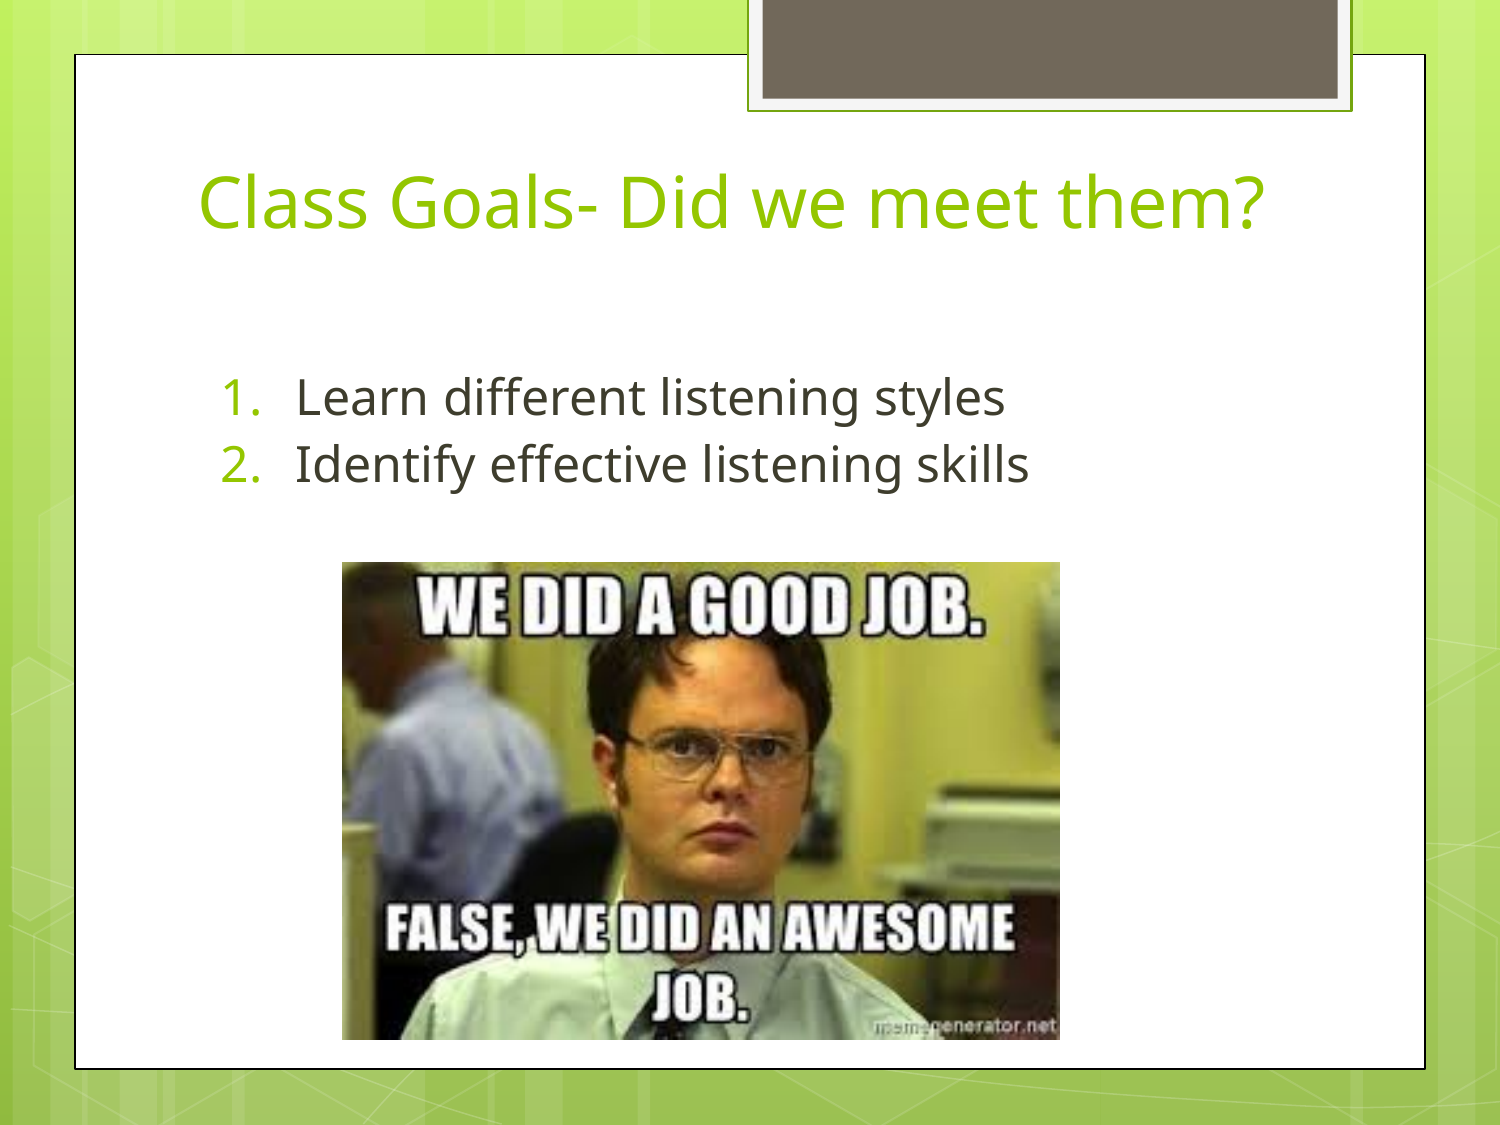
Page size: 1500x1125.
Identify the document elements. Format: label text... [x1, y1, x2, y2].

list Learn different listening styles Identify effective listening skills [182, 357, 1220, 620]
picture [342, 562, 1060, 1040]
title Class Goals- Did we meet them? [182, 148, 1335, 337]
